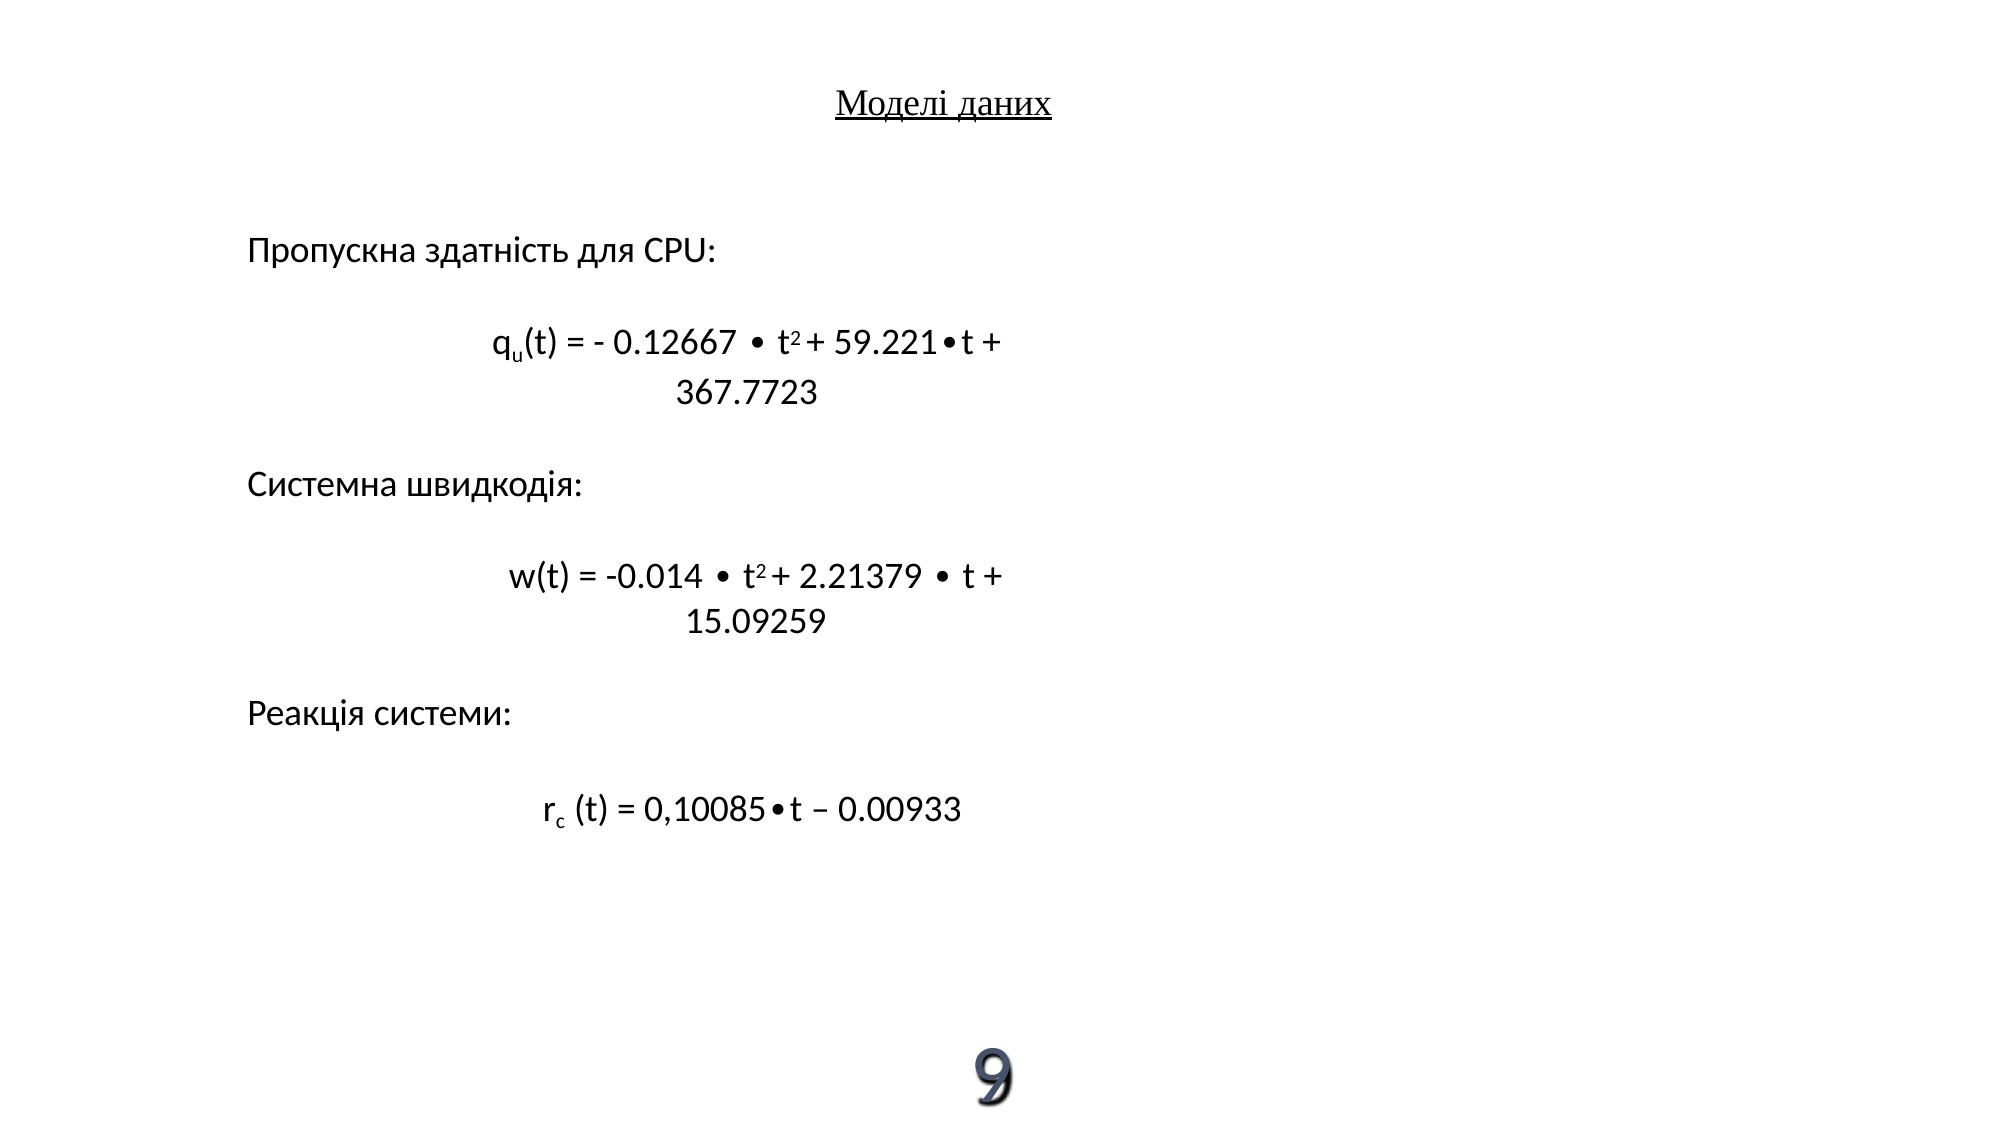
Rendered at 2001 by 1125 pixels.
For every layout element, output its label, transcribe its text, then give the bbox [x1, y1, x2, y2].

text_box Пропускна здатність для CPU: qu(t) = - 0.12667 ∙ t2 + 59.221∙t + 367.7723 Системна швидкодія: w(t) = -0.014 ∙ t2 + 2.21379 ∙ t + 15.09259 Реакція системи: rc (t) = 0,10085∙t – 0.00933 [245, 225, 1069, 833]
text_box [919, 997, 1070, 1125]
title Моделі даних [535, 31, 1465, 266]
text_box 9 [968, 1037, 1016, 1119]
